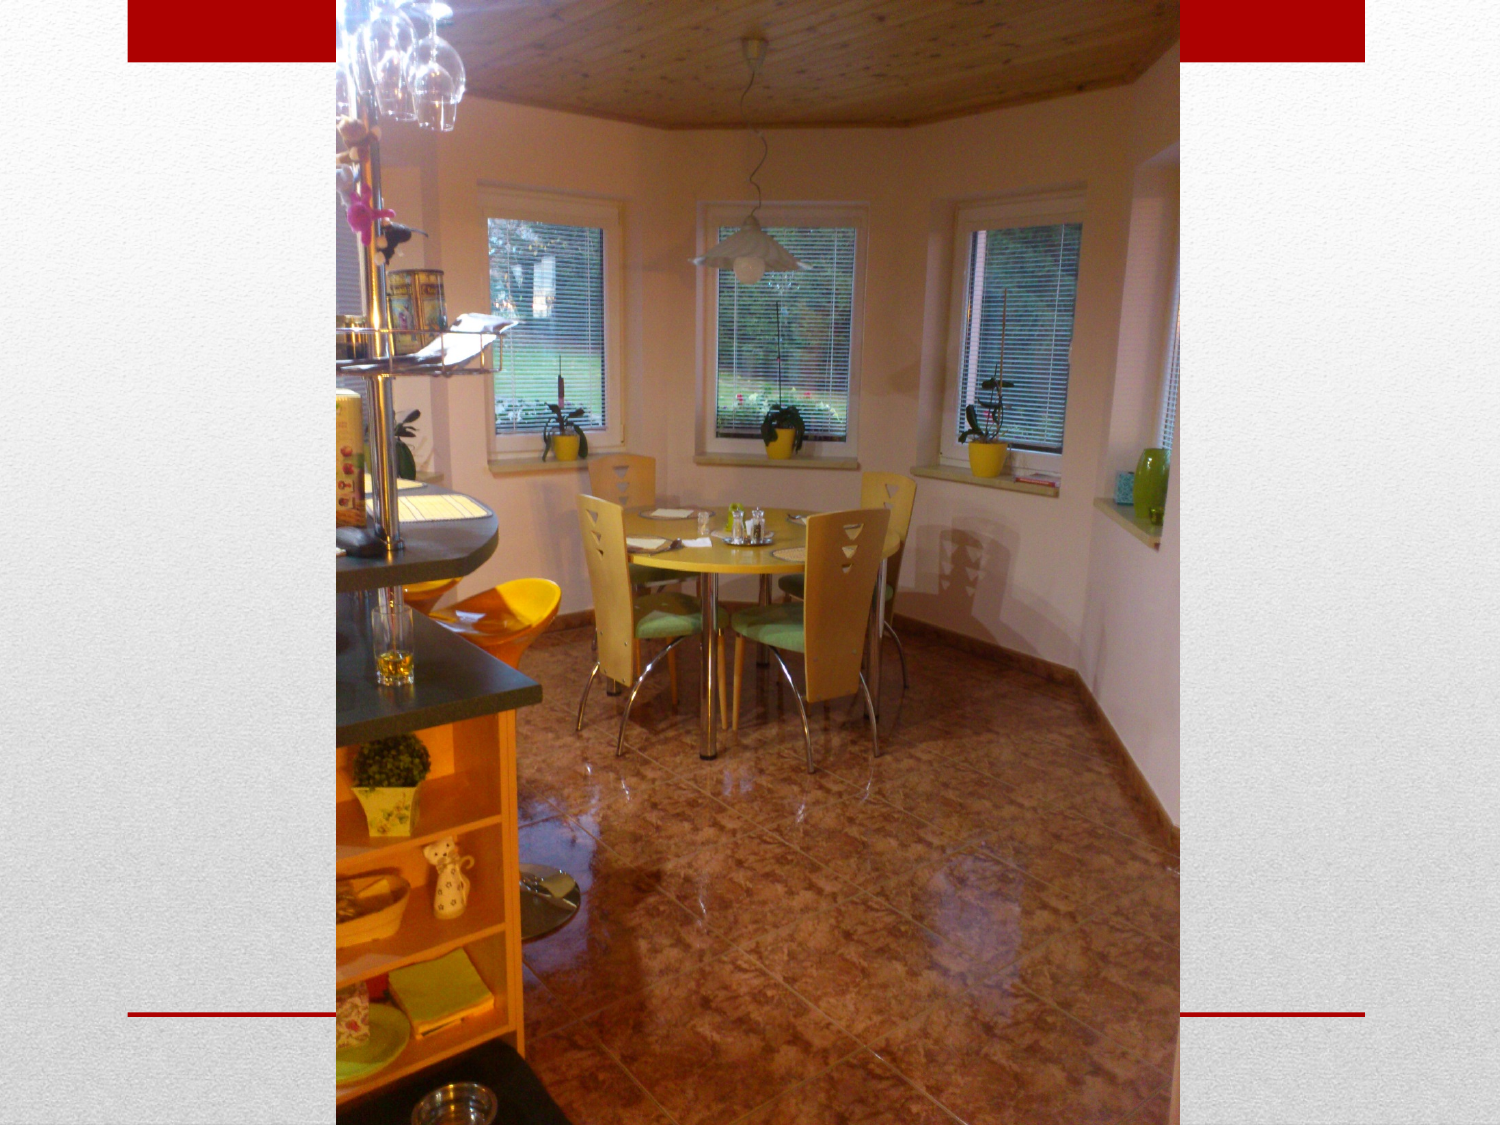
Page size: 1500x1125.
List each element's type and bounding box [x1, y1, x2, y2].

list [335, 0, 1181, 1125]
